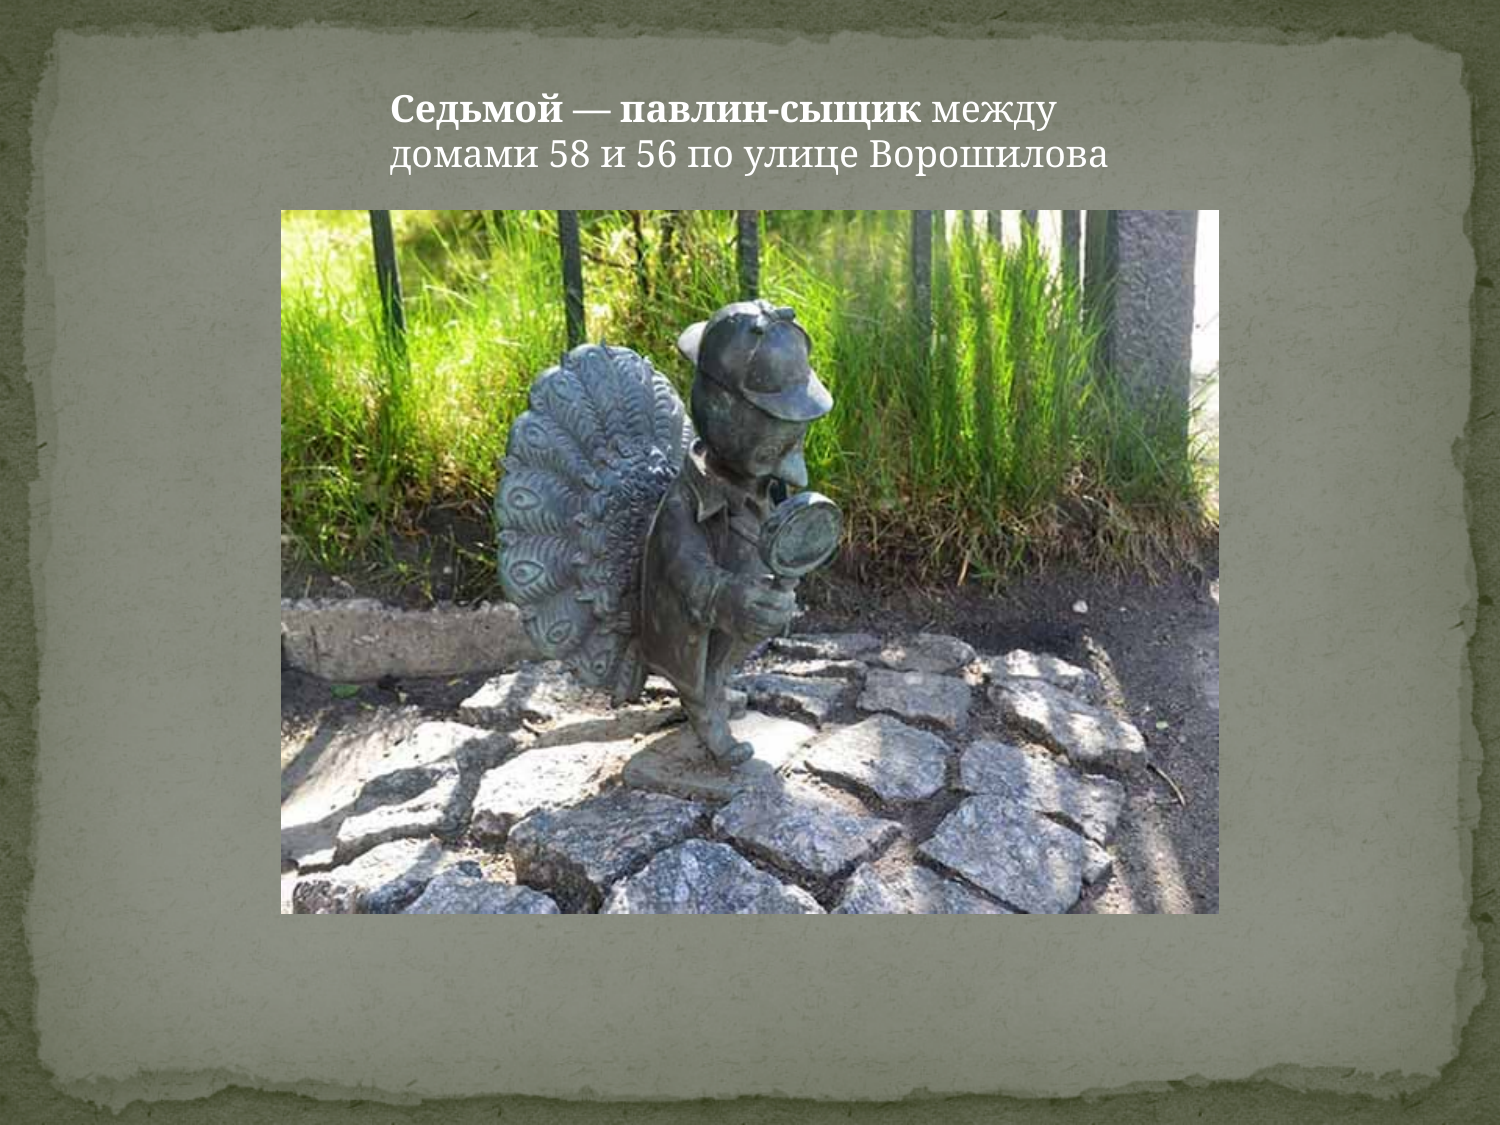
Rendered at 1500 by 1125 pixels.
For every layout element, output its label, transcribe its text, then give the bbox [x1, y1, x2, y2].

picture [281, 210, 1219, 914]
text_box Седьмой — павлин-сыщик между домами 58 и 56 по улице Ворошилова [374, 78, 1125, 183]
